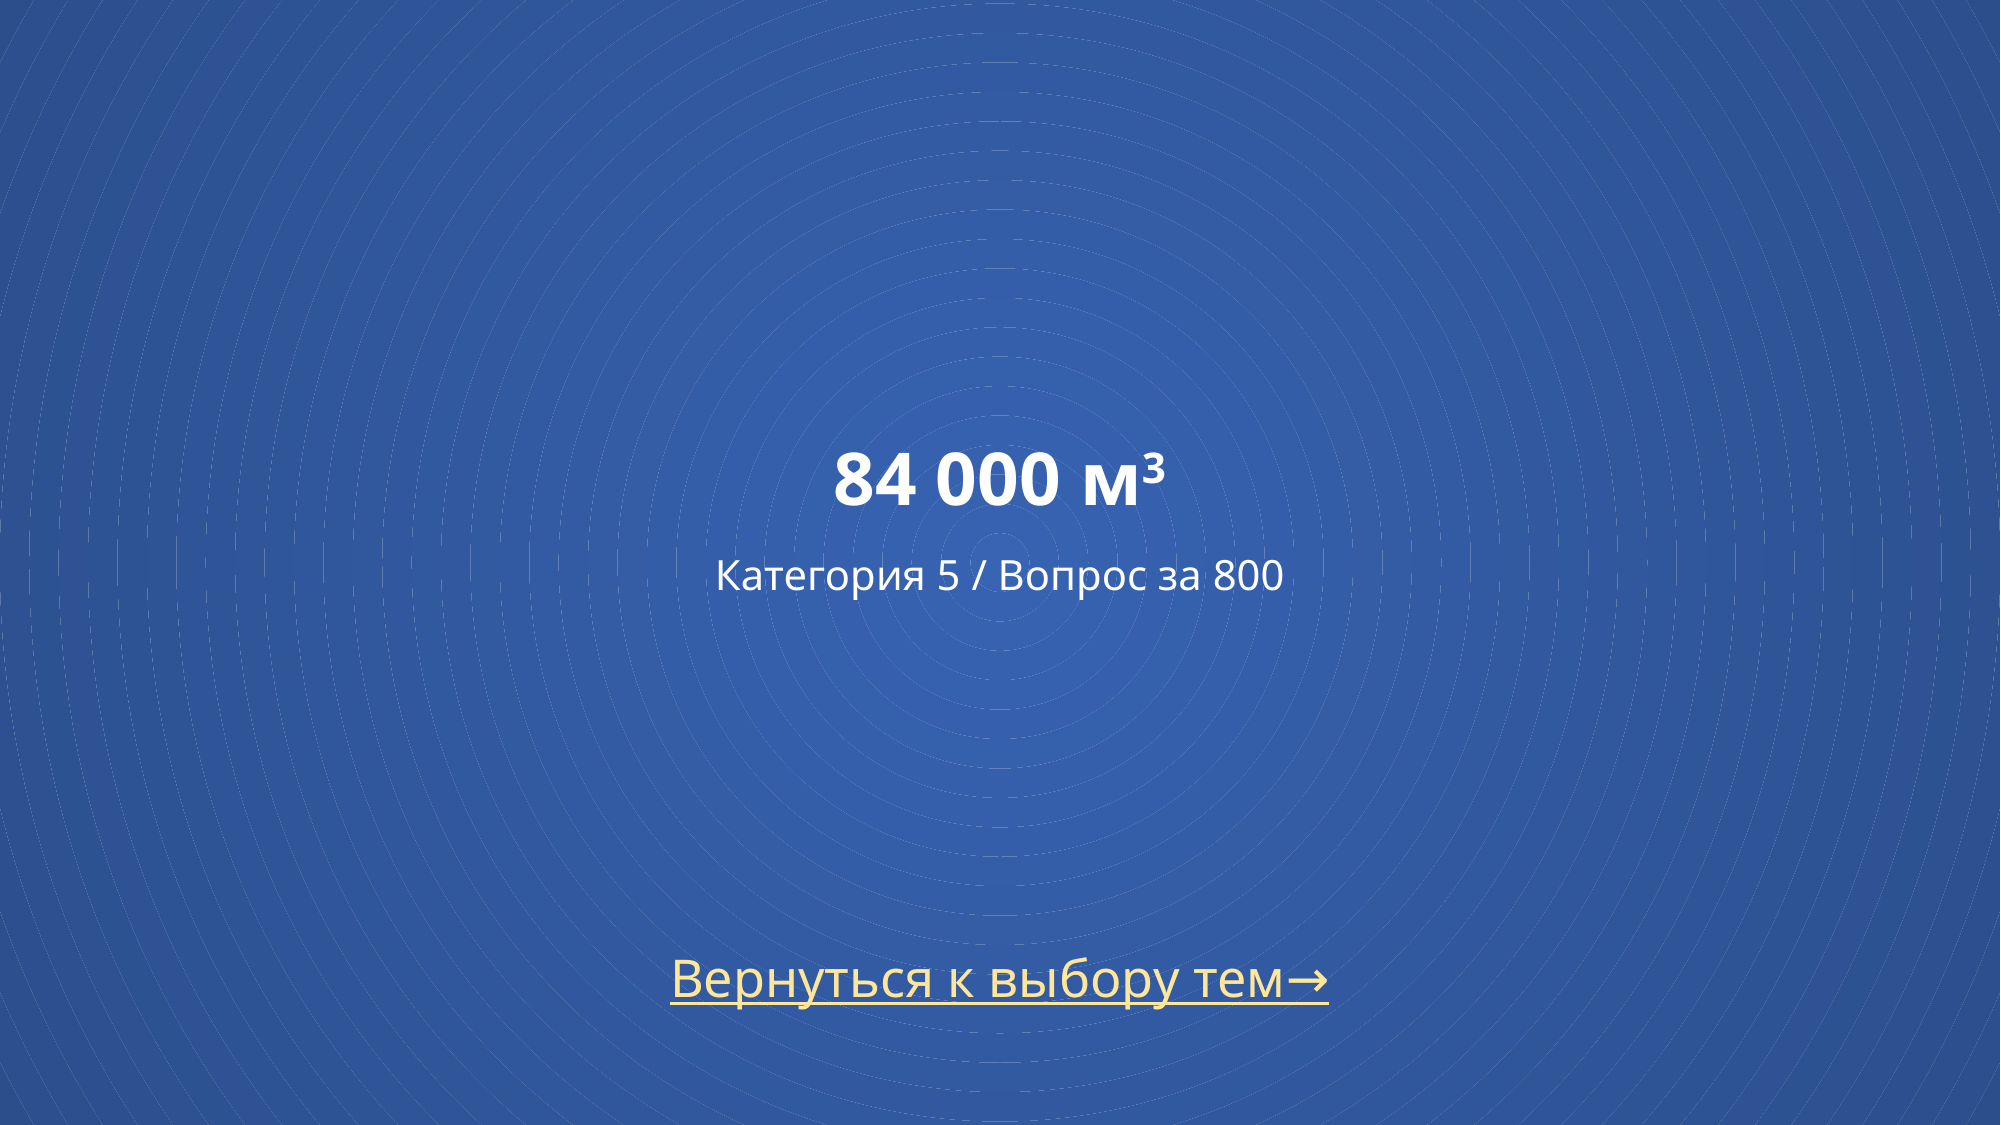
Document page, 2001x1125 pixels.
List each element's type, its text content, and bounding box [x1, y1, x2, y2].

title 84 000 м3 Категория 5 / Вопрос за 800 [117, 396, 1883, 646]
text_box Вернуться к выбору тем→ [655, 938, 1345, 1016]
